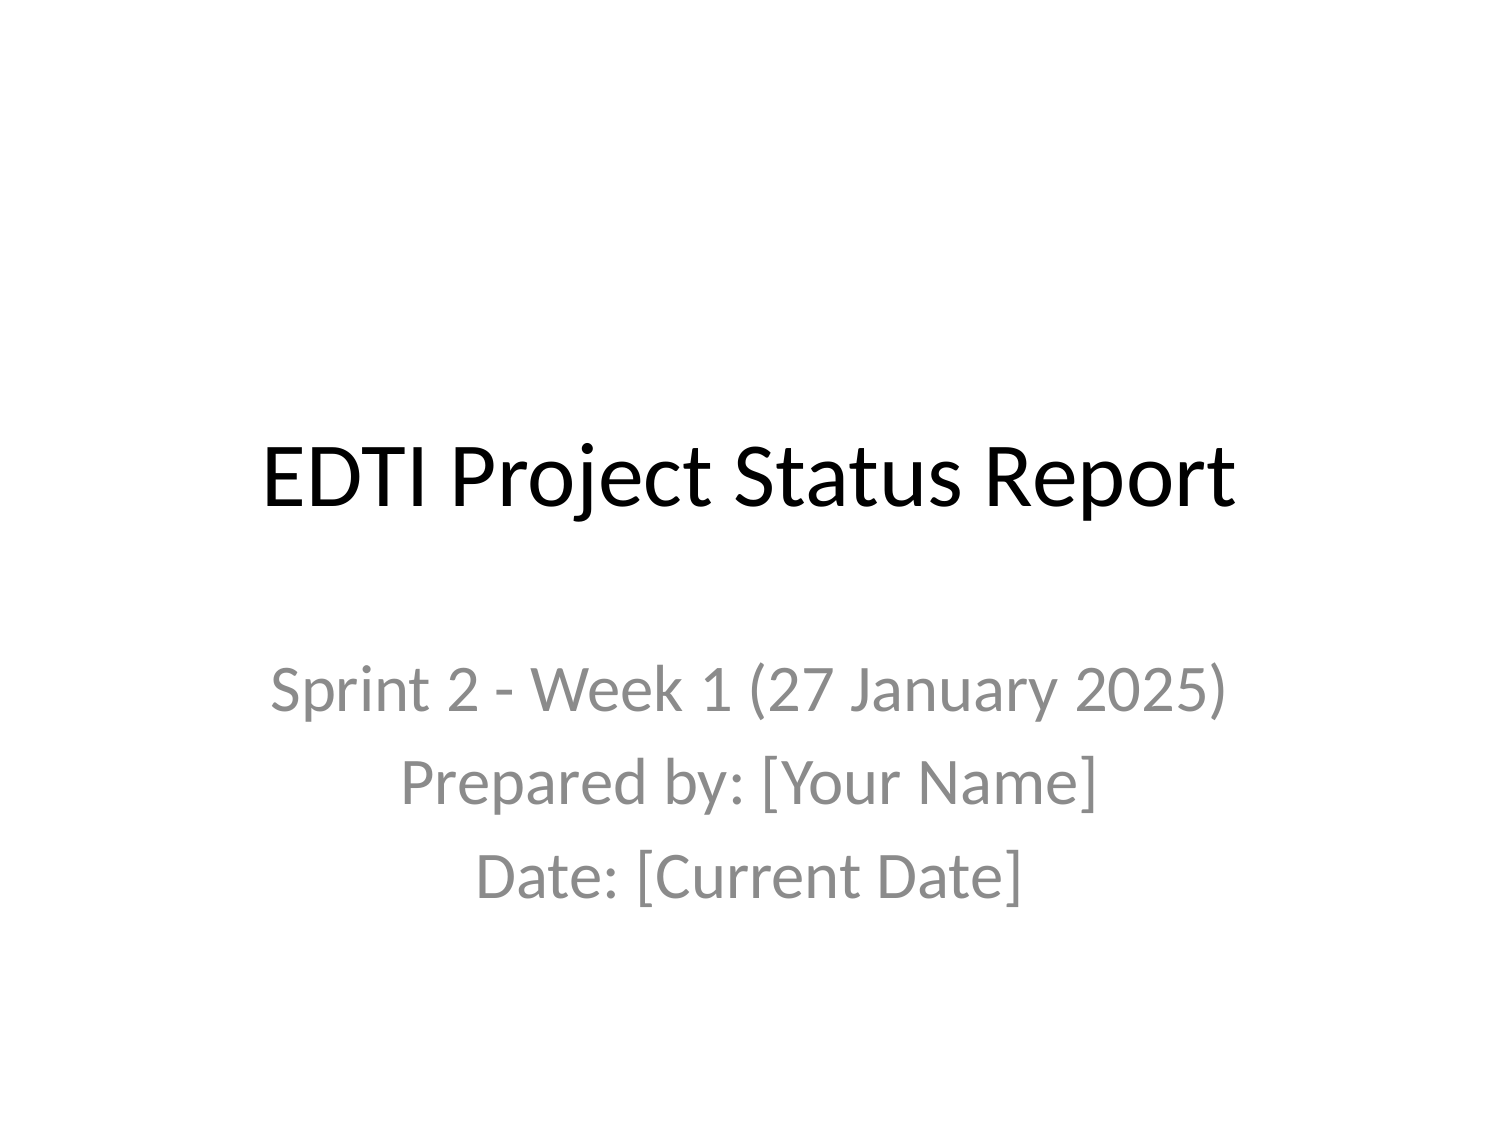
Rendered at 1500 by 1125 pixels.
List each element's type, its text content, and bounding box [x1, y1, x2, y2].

title EDTI Project Status Report [112, 349, 1388, 591]
subtitle Sprint 2 - Week 1 (27 January 2025) Prepared by: [Your Name] Date: [Current Date] [225, 637, 1275, 925]
